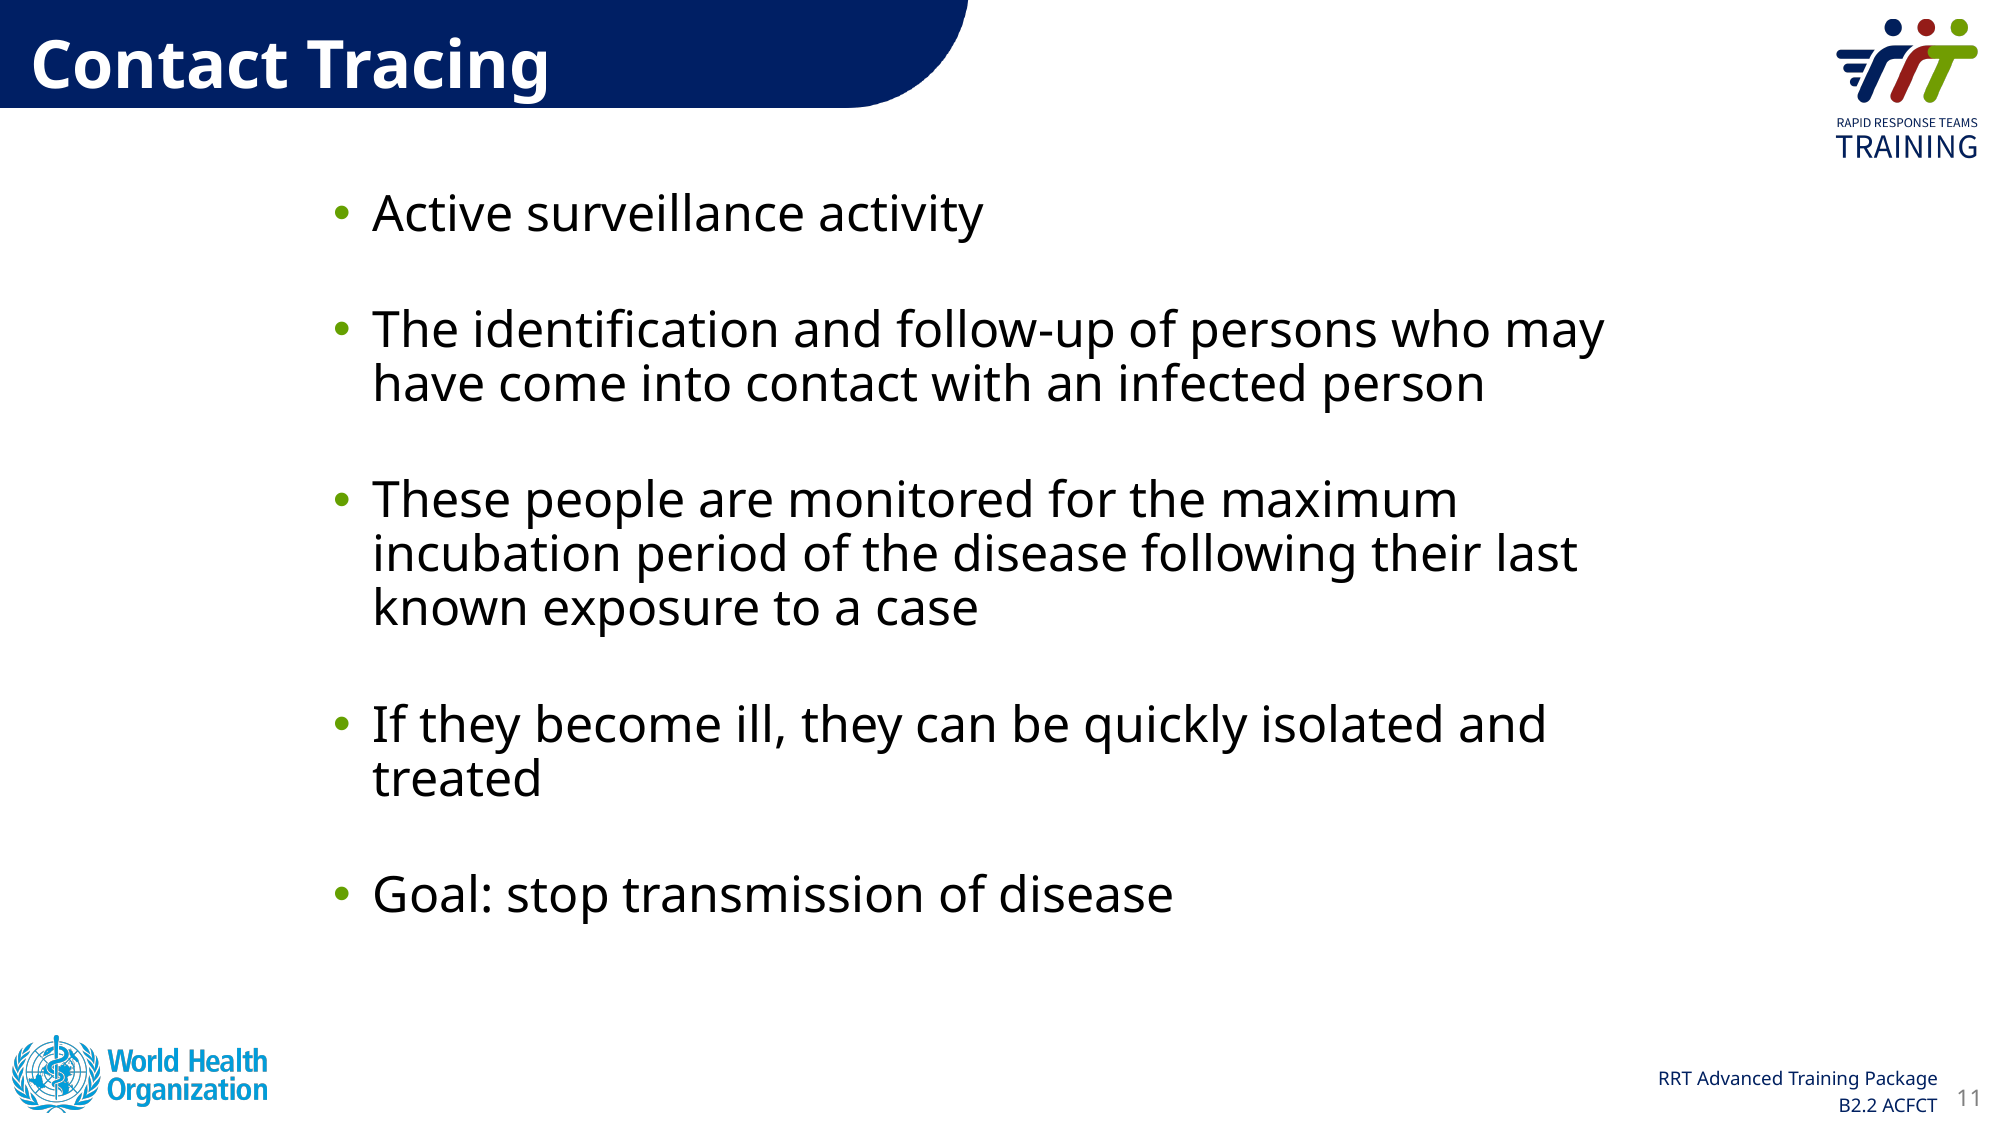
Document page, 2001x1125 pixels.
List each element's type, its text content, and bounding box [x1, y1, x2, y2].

picture [58, 1050, 64, 1058]
picture [12, 1035, 267, 1113]
text_box Contact Tracing [22, 13, 1218, 120]
picture [12, 1083, 48, 1113]
picture [1835, 19, 1978, 167]
list Active surveillance activity The identification and follow-up of persons who may have come into contact with an infected person These people are monitored for the maximum incubation period of the disease following their last known exposure to a case If they become ill, they can be quickly isolated and treated Goal: stop transmission of disease [325, 180, 1675, 945]
picture [0, 0, 969, 108]
